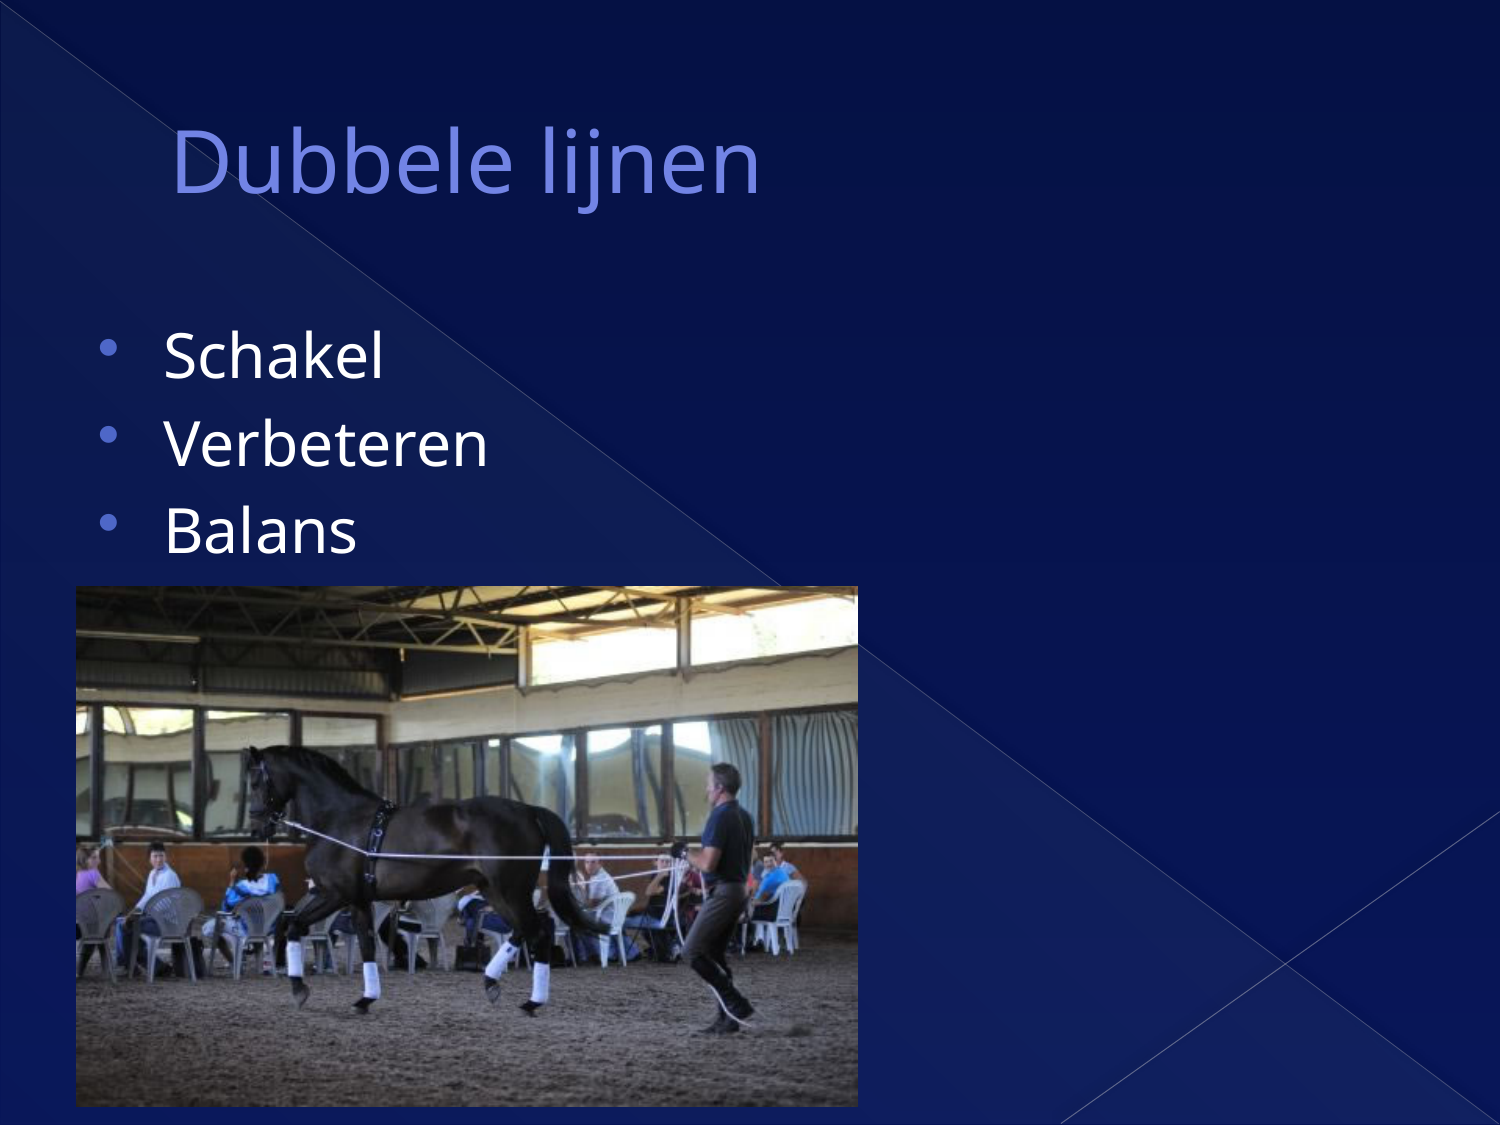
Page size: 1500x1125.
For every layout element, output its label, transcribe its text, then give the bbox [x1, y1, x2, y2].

title Dubbele lijnen [75, 43, 1425, 274]
picture [76, 585, 859, 1107]
list Schakel Verbeteren Balans [75, 308, 1425, 1059]
